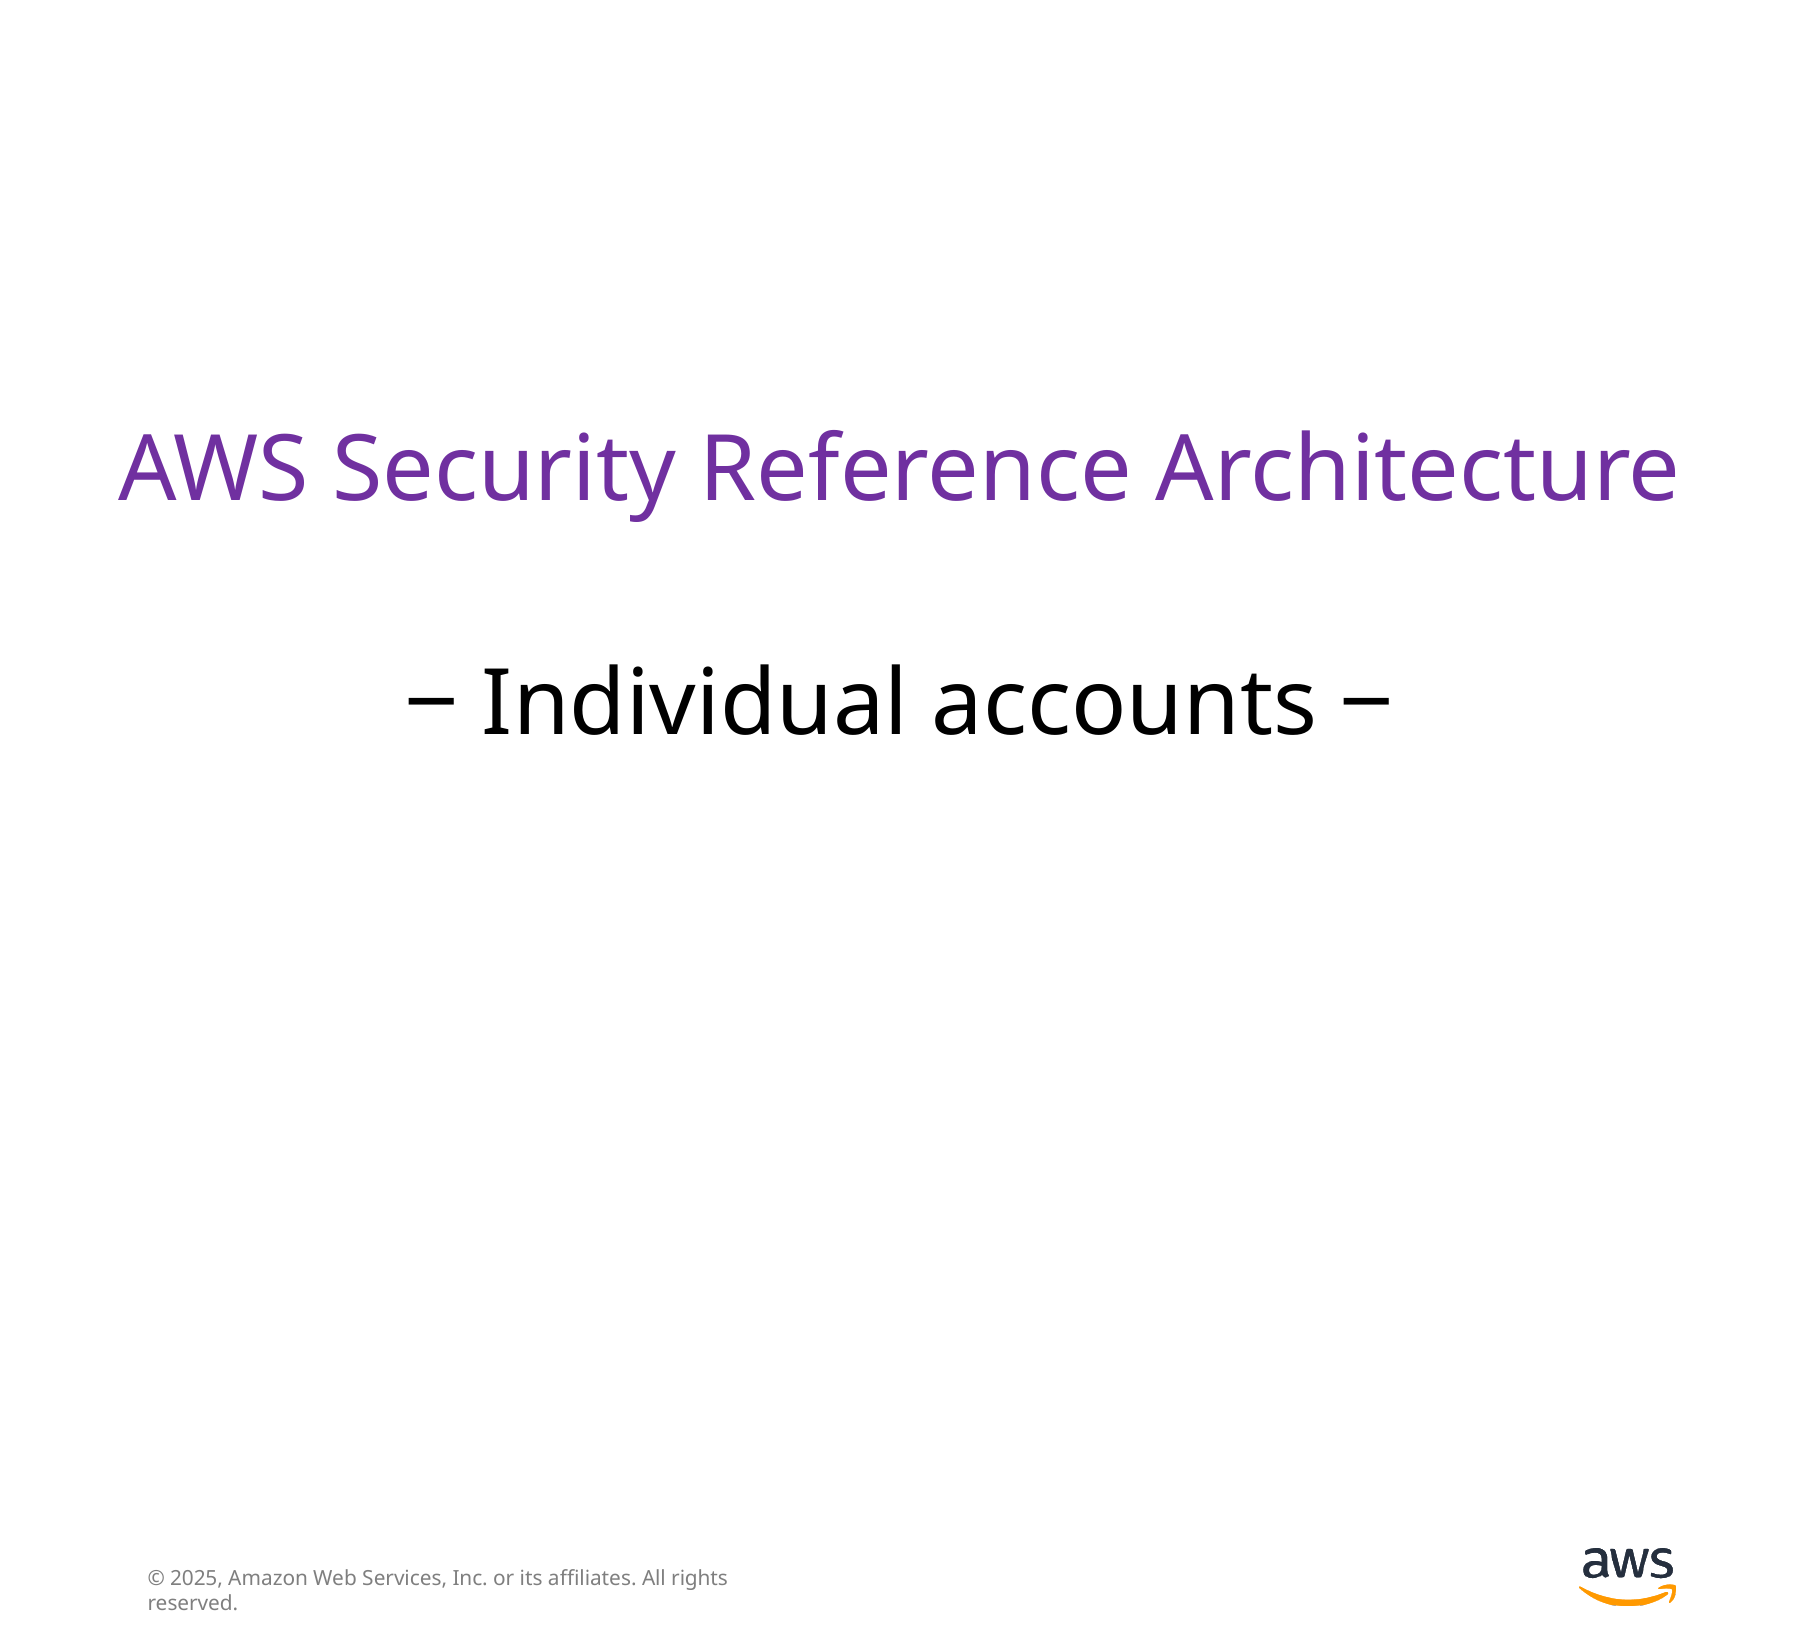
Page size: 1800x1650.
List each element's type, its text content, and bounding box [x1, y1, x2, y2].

text_box © 2025, Amazon Web Services, Inc. or its affiliates. All rights reserved. [147, 1564, 810, 1615]
picture [1579, 1548, 1676, 1607]
title AWS Security Reference Architecture ‒ Individual accounts ‒ [83, 263, 1717, 762]
